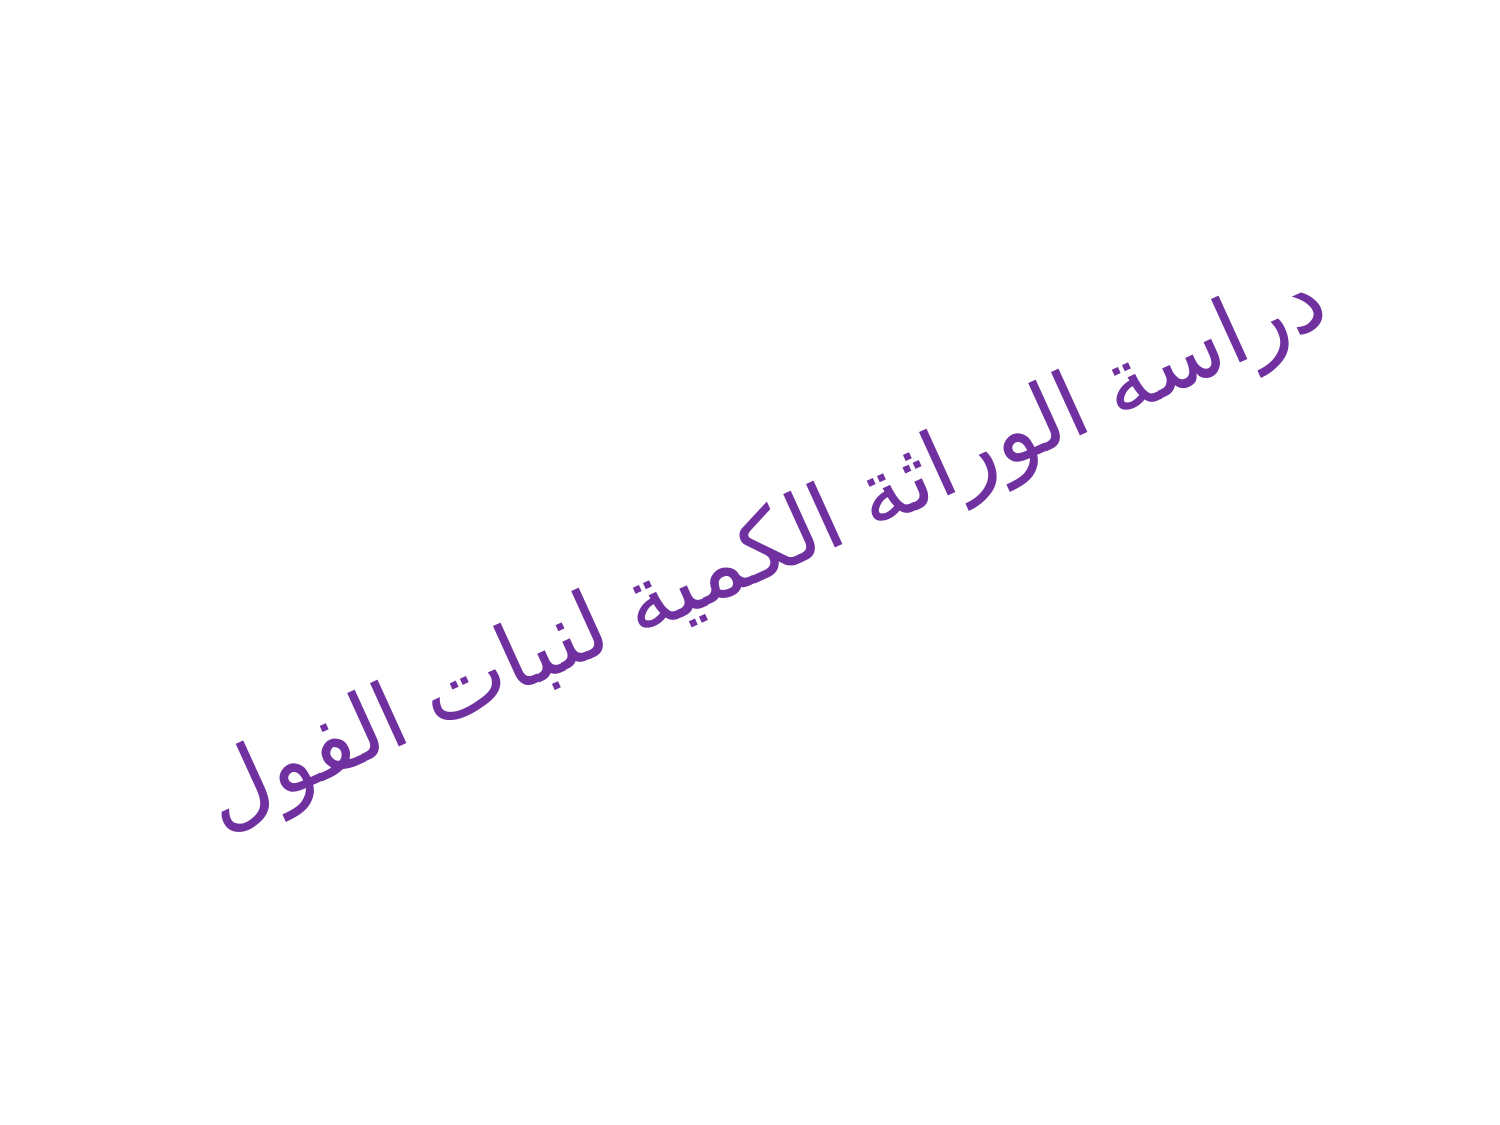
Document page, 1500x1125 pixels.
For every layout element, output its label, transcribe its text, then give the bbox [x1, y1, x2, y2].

text_box دراسة الوراثة الكمية لنبات الفول [143, 223, 1357, 868]
